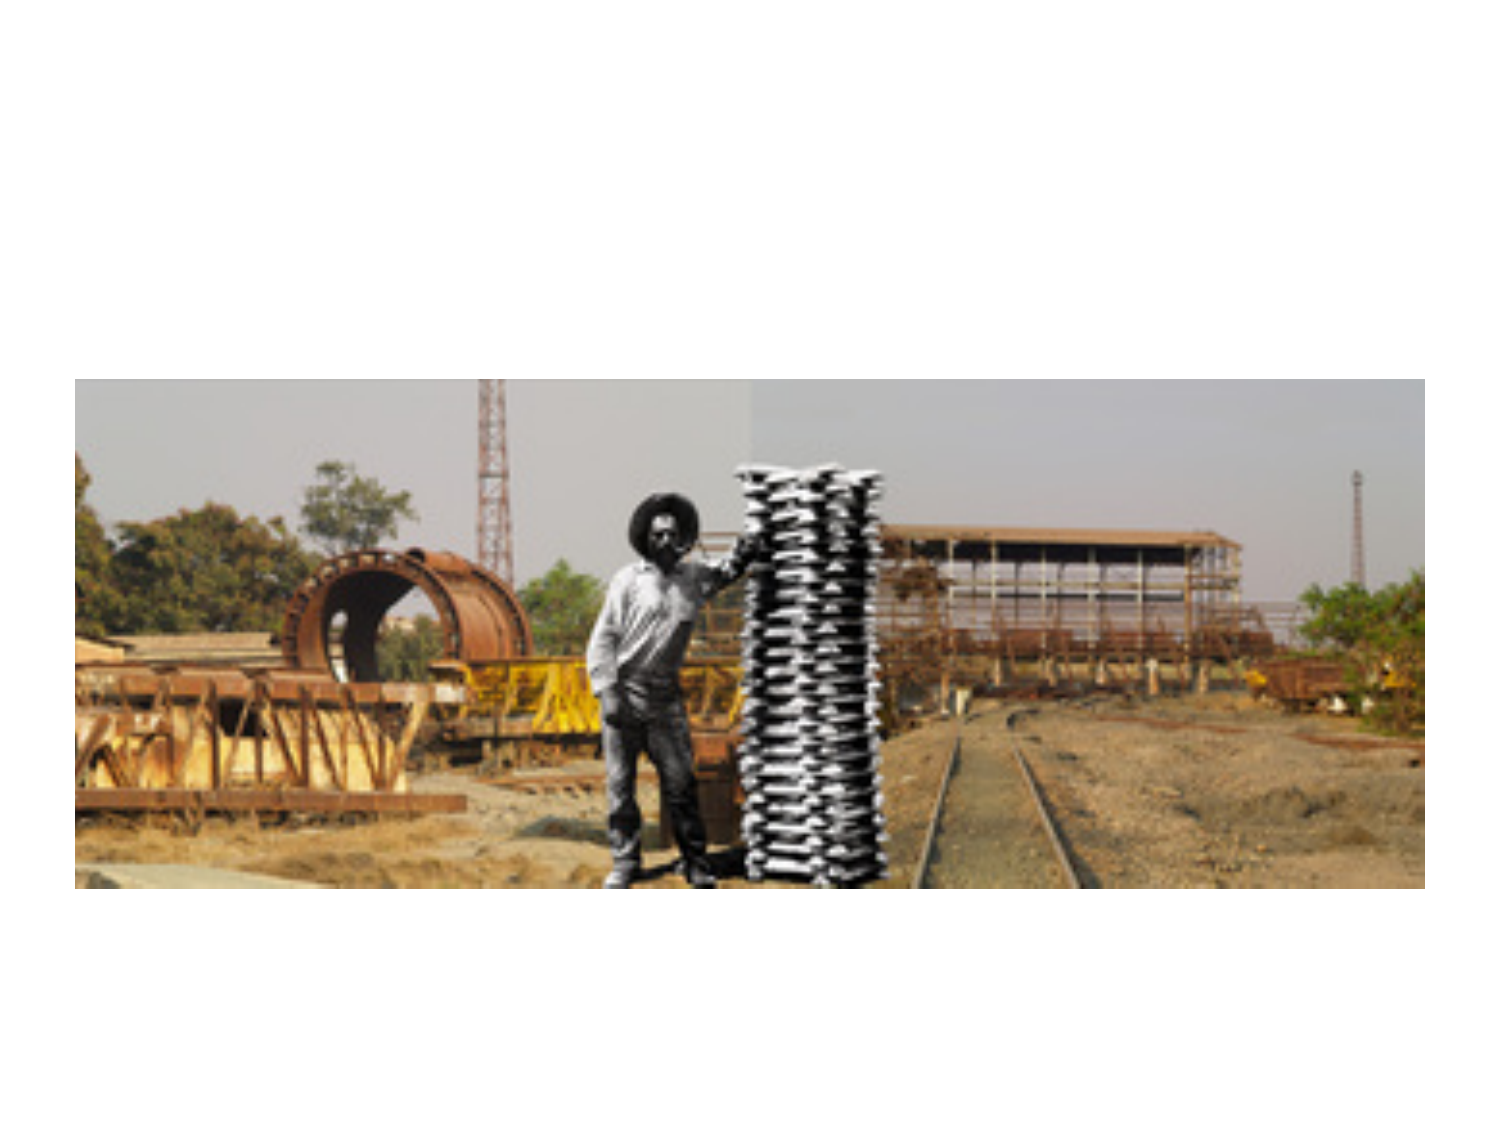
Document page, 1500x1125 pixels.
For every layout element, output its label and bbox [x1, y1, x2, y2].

list [74, 262, 1426, 1006]
